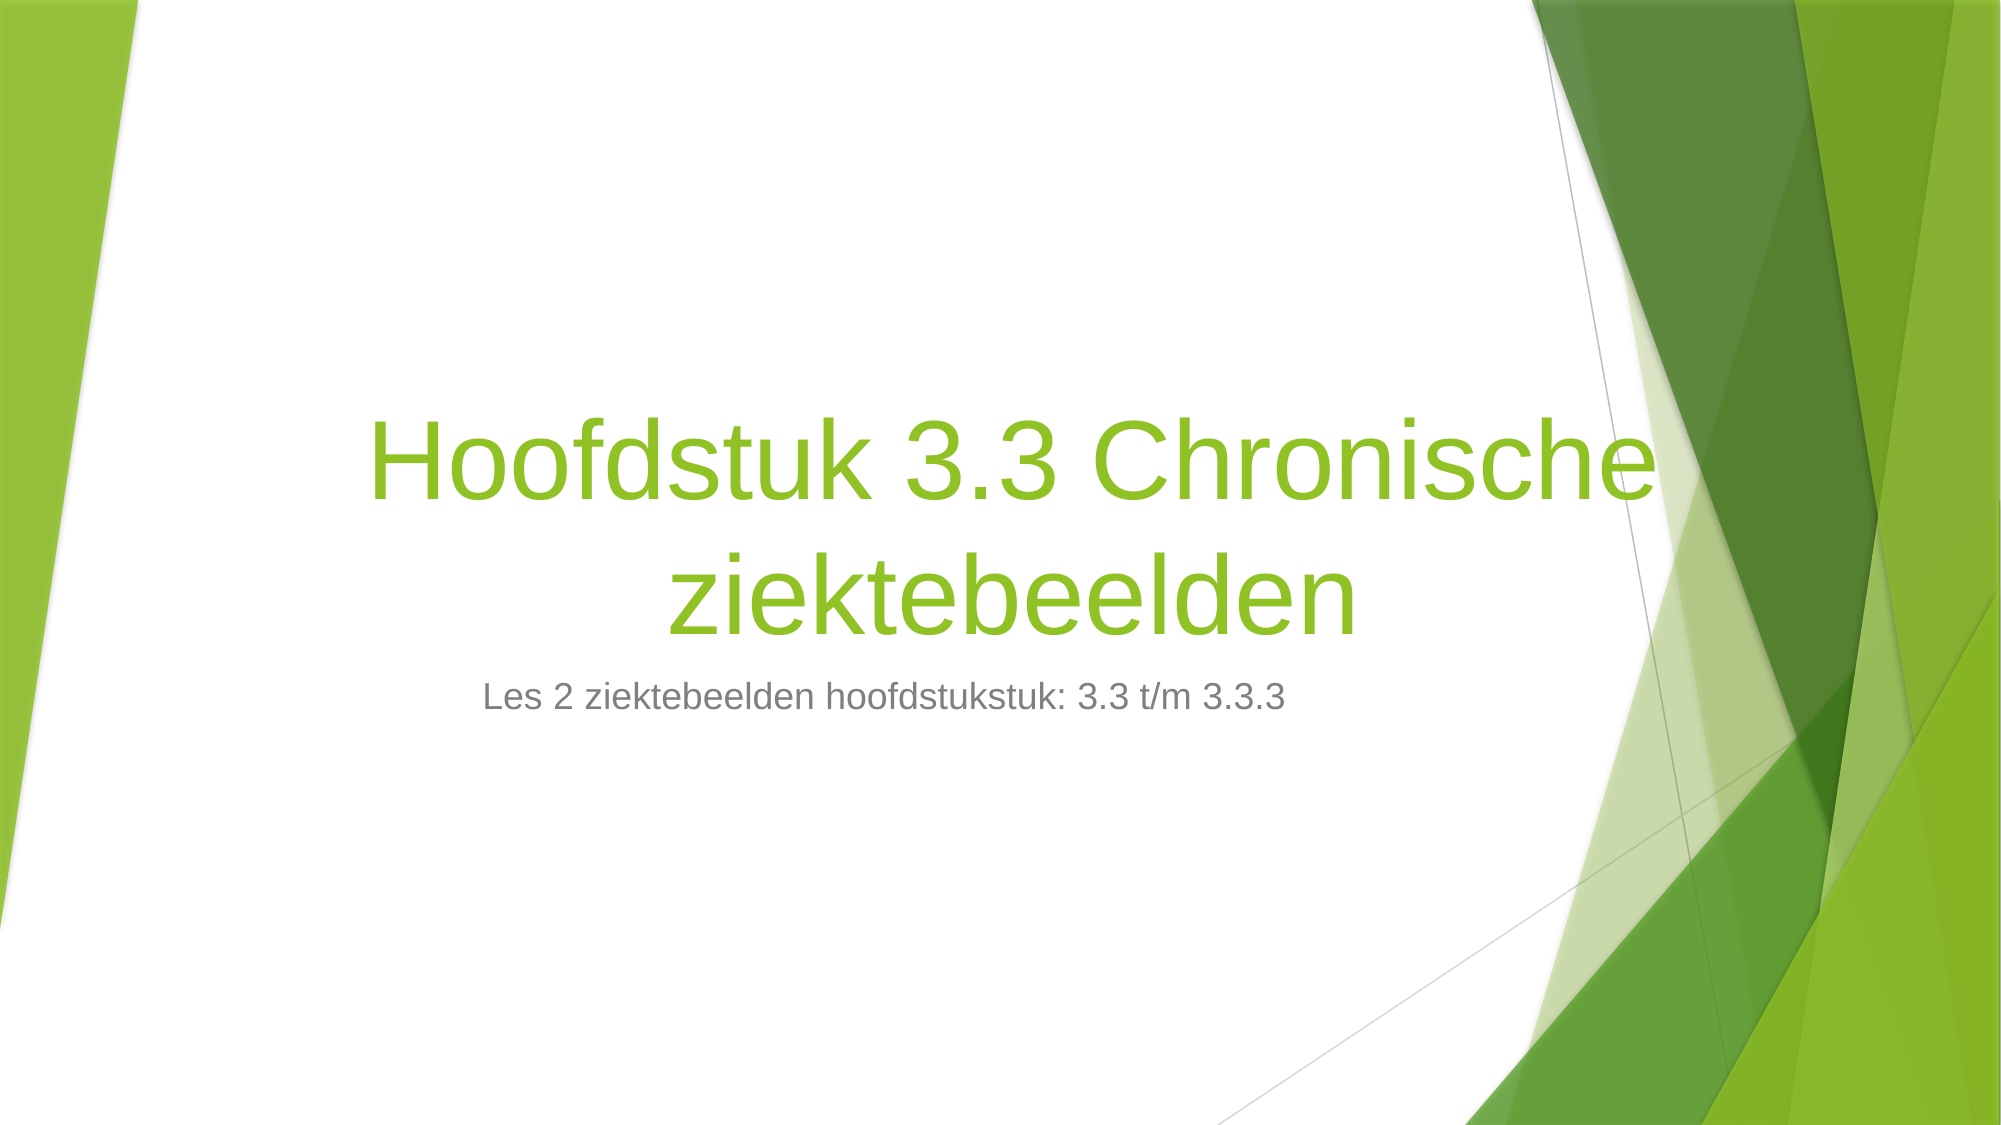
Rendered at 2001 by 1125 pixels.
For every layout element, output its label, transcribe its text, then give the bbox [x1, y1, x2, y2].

subtitle Les 2 ziektebeelden hoofdstukstuk: 3.3 t/m 3.3.3 [247, 664, 1522, 845]
title Hoofdstuk 3.3 Chronische ziektebeelden [247, 394, 1779, 665]
